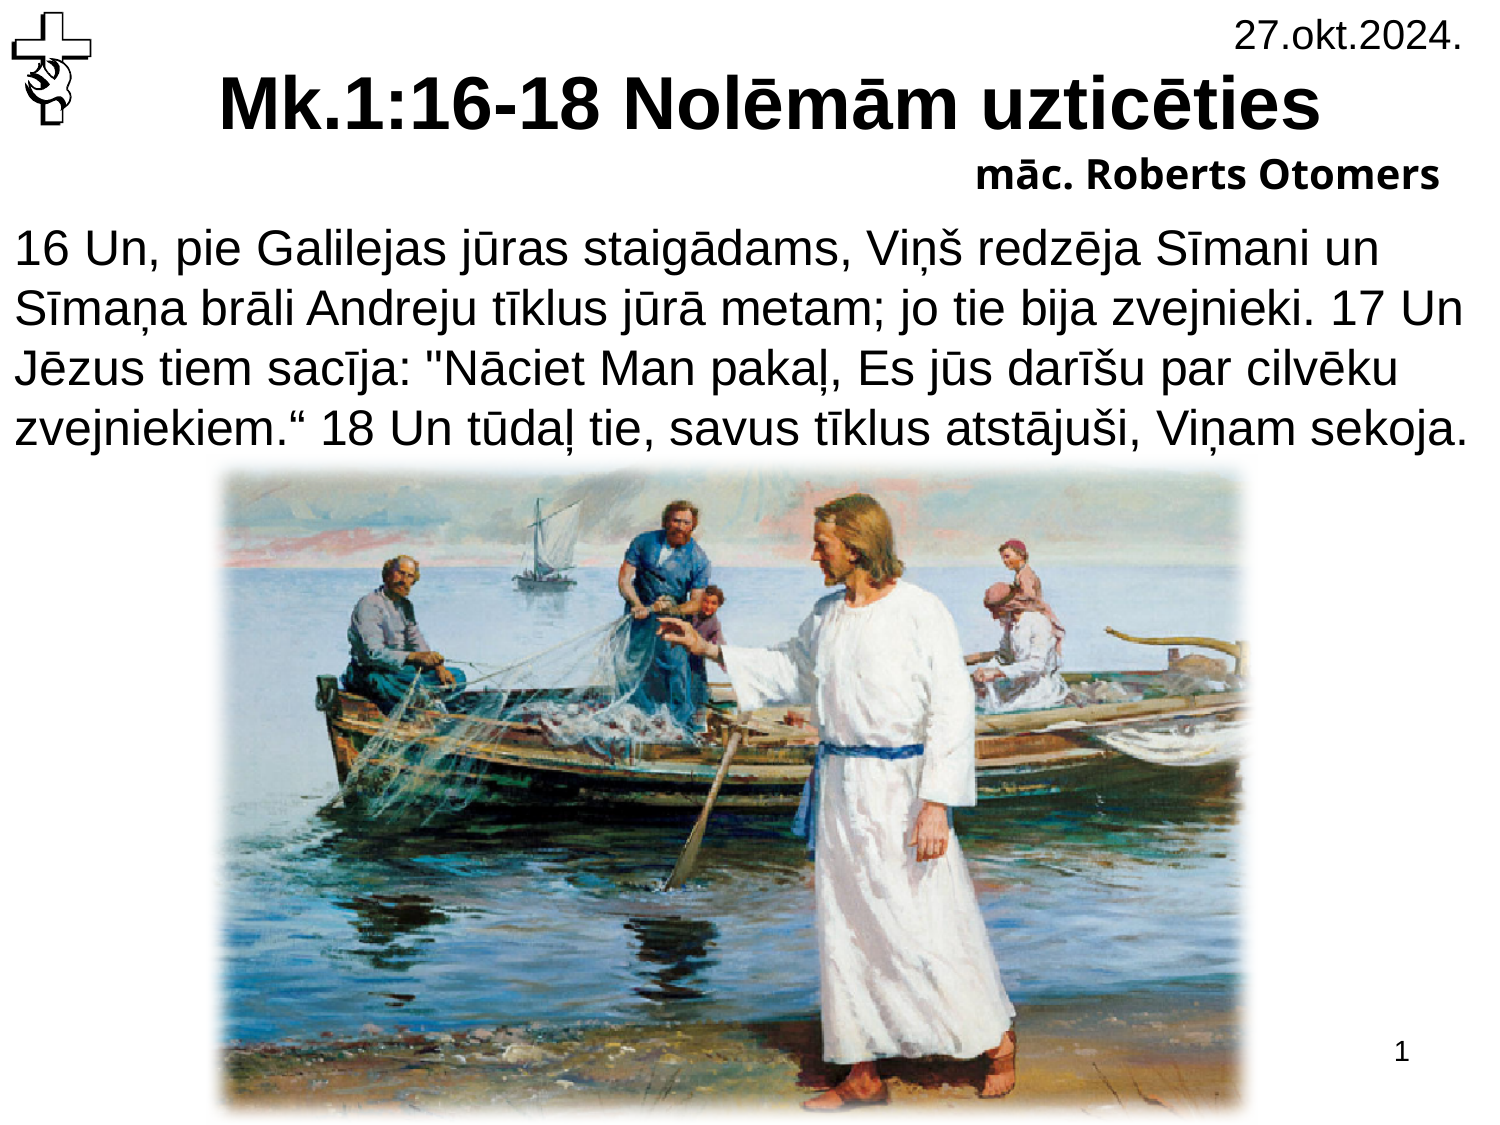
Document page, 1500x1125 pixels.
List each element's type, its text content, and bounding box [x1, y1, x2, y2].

slide_number 1 [1263, 1024, 1426, 1103]
text_box māc. Roberts Otomers [915, 140, 1500, 206]
text_box 27.okt.2024. [1218, 0, 1500, 65]
picture [11, 11, 92, 126]
picture [206, 454, 1259, 1125]
text_box 16 Un, pie Galilejas jūras staigādams, Viņš redzēja Sīmani un Sīmaņa brāli Andreju tīklus jūrā metam; jo tie bija zvejnieki. 17 Un Jēzus tiem sacīja: "Nāciet Man pakaļ, Es jūs darīšu par cilvēku zvejniekiem.“ 18 Un tūdaļ tie, savus tīklus atstājuši, Viņam sekoja. [0, 208, 1500, 463]
title Mk.1:16-18 Nolēmām uzticēties [40, 11, 1500, 188]
